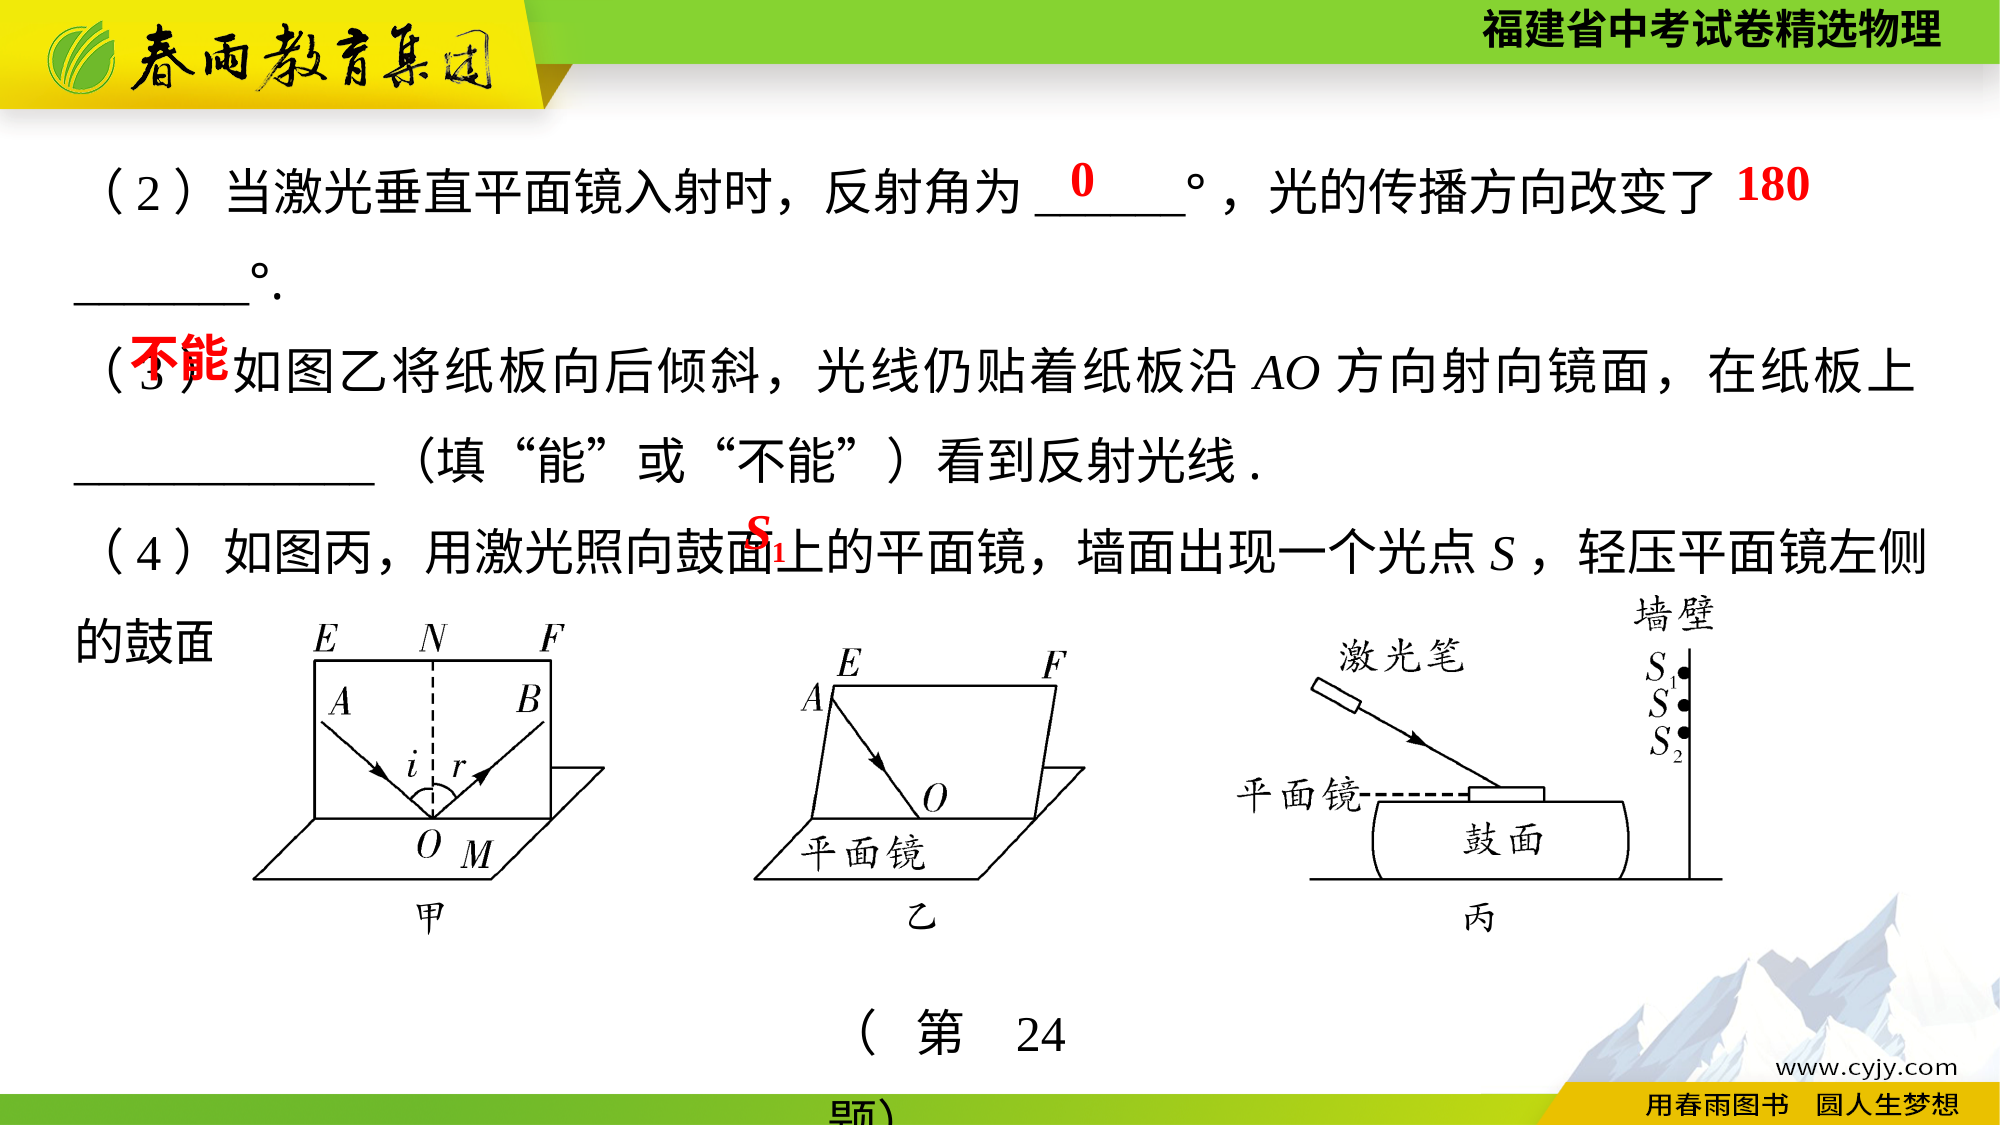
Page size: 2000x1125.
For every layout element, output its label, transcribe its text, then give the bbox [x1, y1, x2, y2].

text_box S1 [729, 492, 802, 576]
text_box 180 [1720, 143, 1826, 219]
list （2）当激光垂直平面镜入射时，反射角为______°，光的传播方向改变了_______°. （3）如图乙将纸板向后倾斜，光线仍贴着纸板沿AO方向射向镜面，在纸板上____________（填“能”或“不能”）看到反射光线. （4）如图丙，用激光照向鼓面上的平面镜，墙面出现一个光点S，轻压平面镜左侧的鼓面，则光点可能是墙上的_________点. [59, 122, 1944, 592]
text_box 不能 [114, 319, 245, 394]
picture [0, 0, 2000, 1125]
text_box （第24题） [812, 963, 1093, 1069]
text_box 0 [993, 138, 1110, 214]
